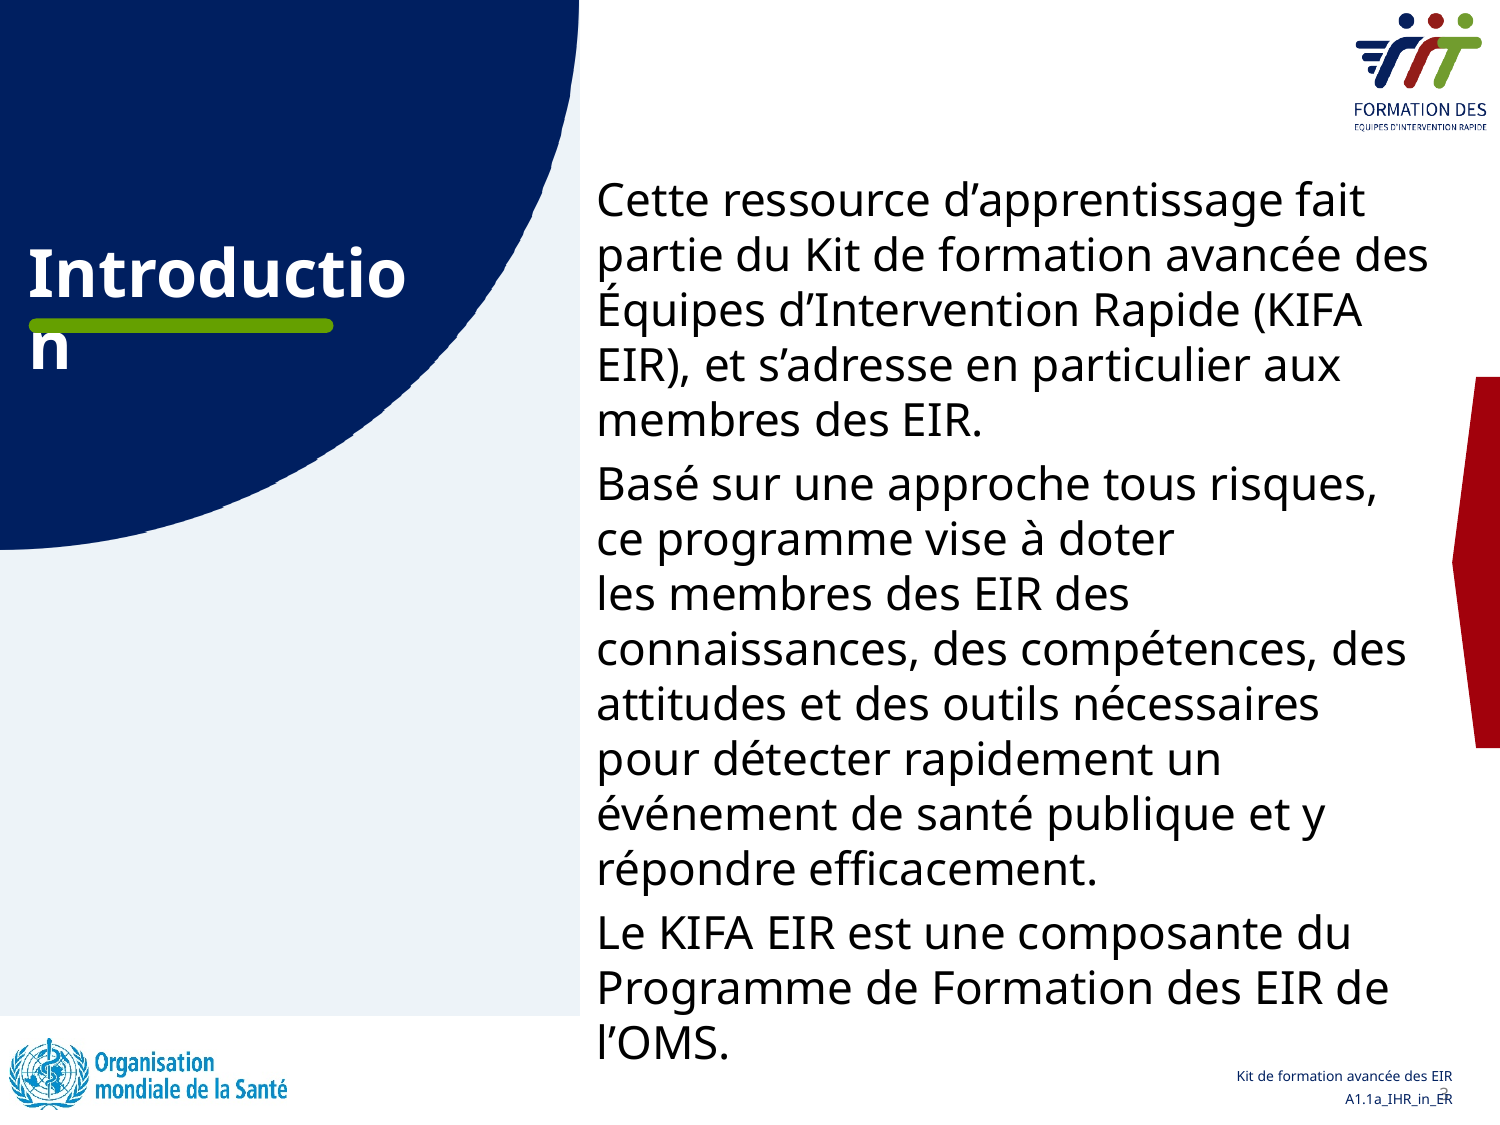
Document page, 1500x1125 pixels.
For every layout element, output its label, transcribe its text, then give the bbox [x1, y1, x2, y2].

picture [9, 1038, 287, 1110]
picture [1354, 12, 1487, 132]
title Introduction [28, 239, 431, 319]
list Cette ressource d’apprentissage fait partie du Kit de formation avancée des Équipes d’Intervention Rapide (KIFA EIR), et s’adresse en particulier aux membres des EIR. Basé sur une approche tous risques, ce programme vise à doter les membres des EIR des connaissances, des compétences, des attitudes et des outils nécessaires pour détecter rapidement un événement de santé publique et y répondre efficacement. Le KIFA EIR est une composante du Programme de Formation des EIR de l’OMS. [596, 169, 1434, 1042]
picture [50, 1051, 56, 1060]
text_box [28, 318, 334, 333]
picture [0, 0, 580, 1018]
